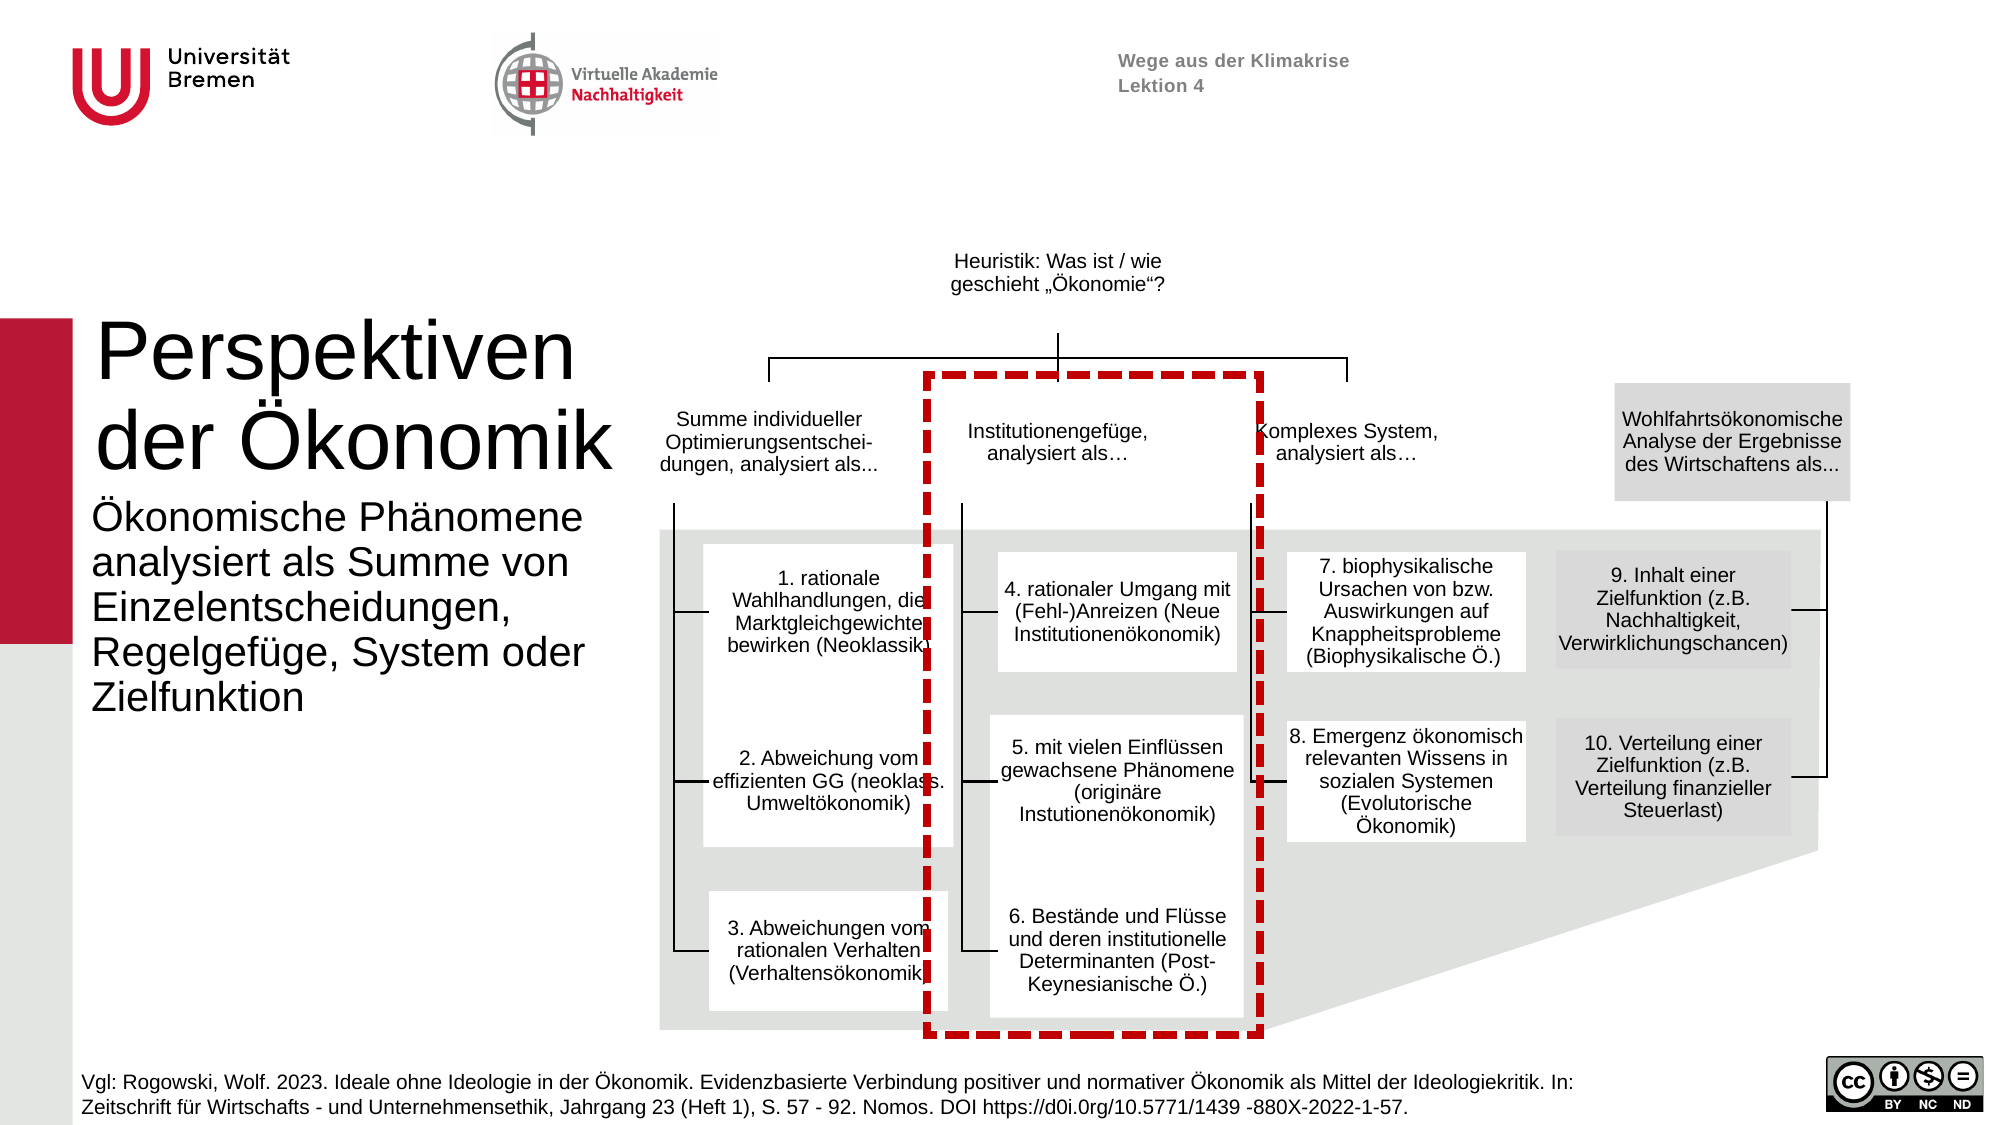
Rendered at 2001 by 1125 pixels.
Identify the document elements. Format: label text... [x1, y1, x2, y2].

picture [1826, 1056, 1984, 1112]
text_box Vgl: Rogowski, Wolf. 2023. Ideale ohne Ideologie in der Ökonomik. Evidenzbasierte Verbindung positiver und normativer Ökonomik als Mittel der Ideologiekritik. In: Zeitschrift für Wirtschafts - und Unternehmensethik, Jahrgang 23 (Heft 1), S. 57 - 92. Nomos. DOI https://d0i.0rg/10.5771/1439 -880X-2022-1-57. [66, 1061, 1659, 1125]
text_box Ökonomische Phänomene analysiert als Summe von Einzelentscheidungen, Regelgefüge, System oder Zielfunktion [76, 487, 649, 803]
text_box Perspektiven der Ökonomik [80, 302, 649, 487]
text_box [1413, 382, 1993, 837]
picture [492, 30, 718, 138]
text_box [1526, 837, 1820, 947]
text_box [649, 172, 1526, 1052]
